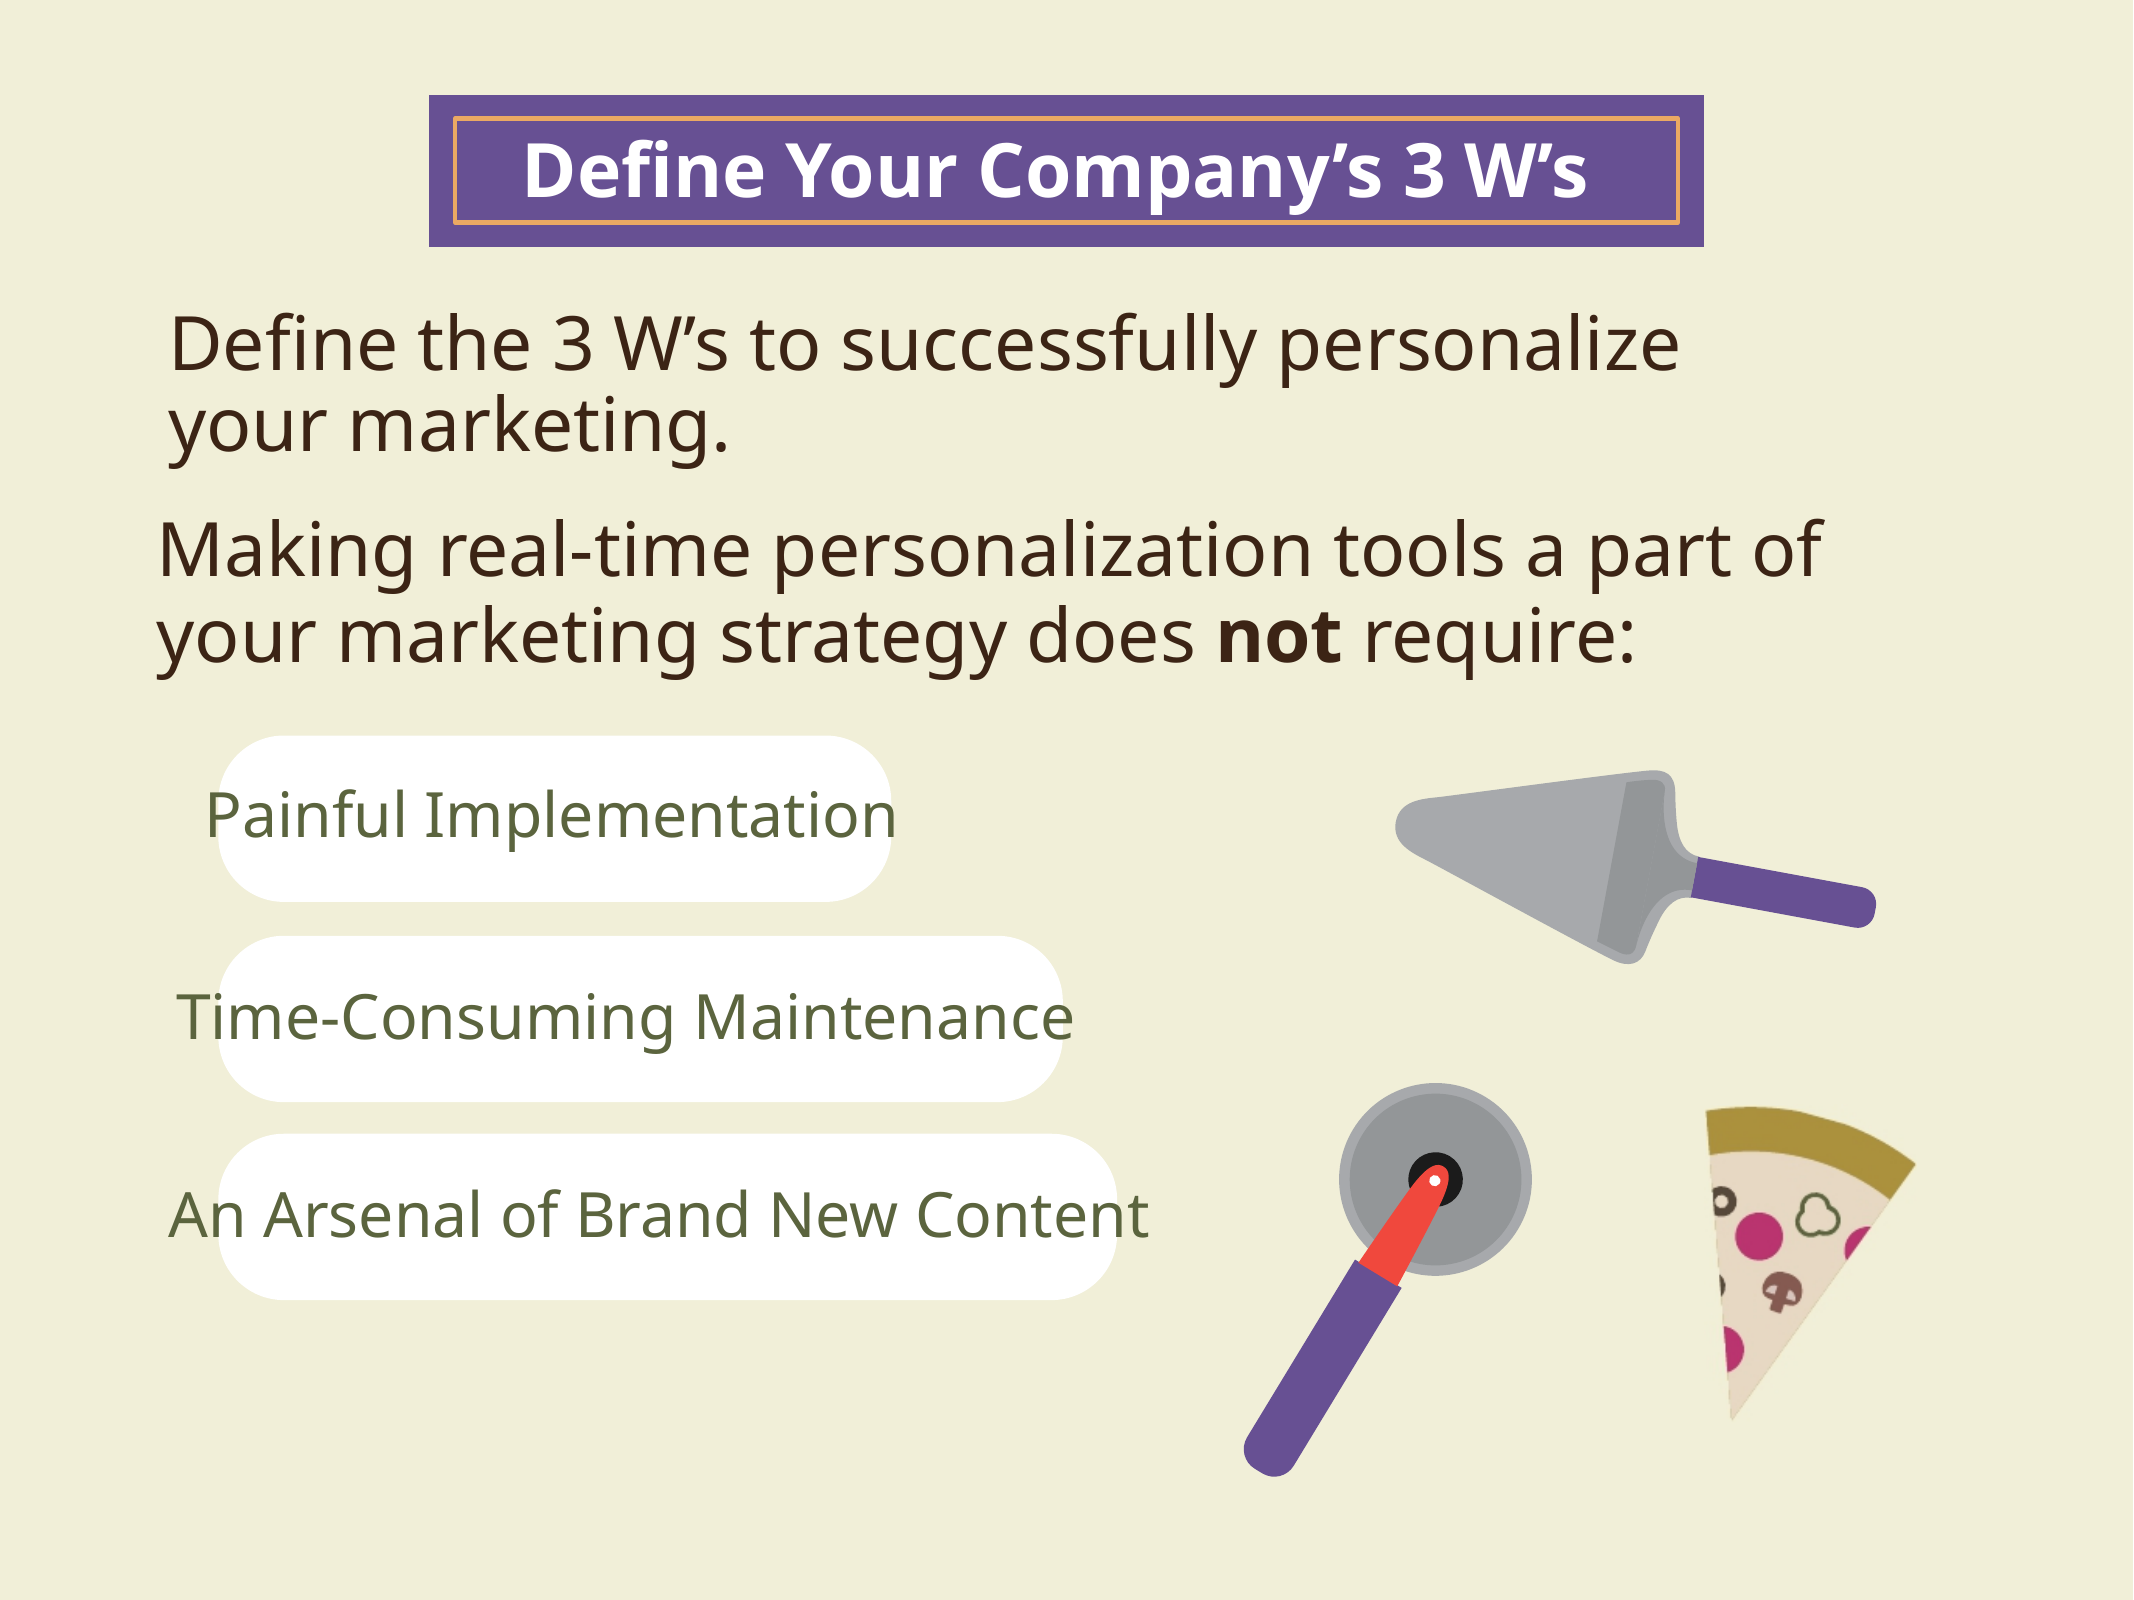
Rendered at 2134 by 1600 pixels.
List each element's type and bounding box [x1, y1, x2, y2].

picture [1703, 1103, 1917, 1424]
text_box [0, 0, 2134, 1600]
